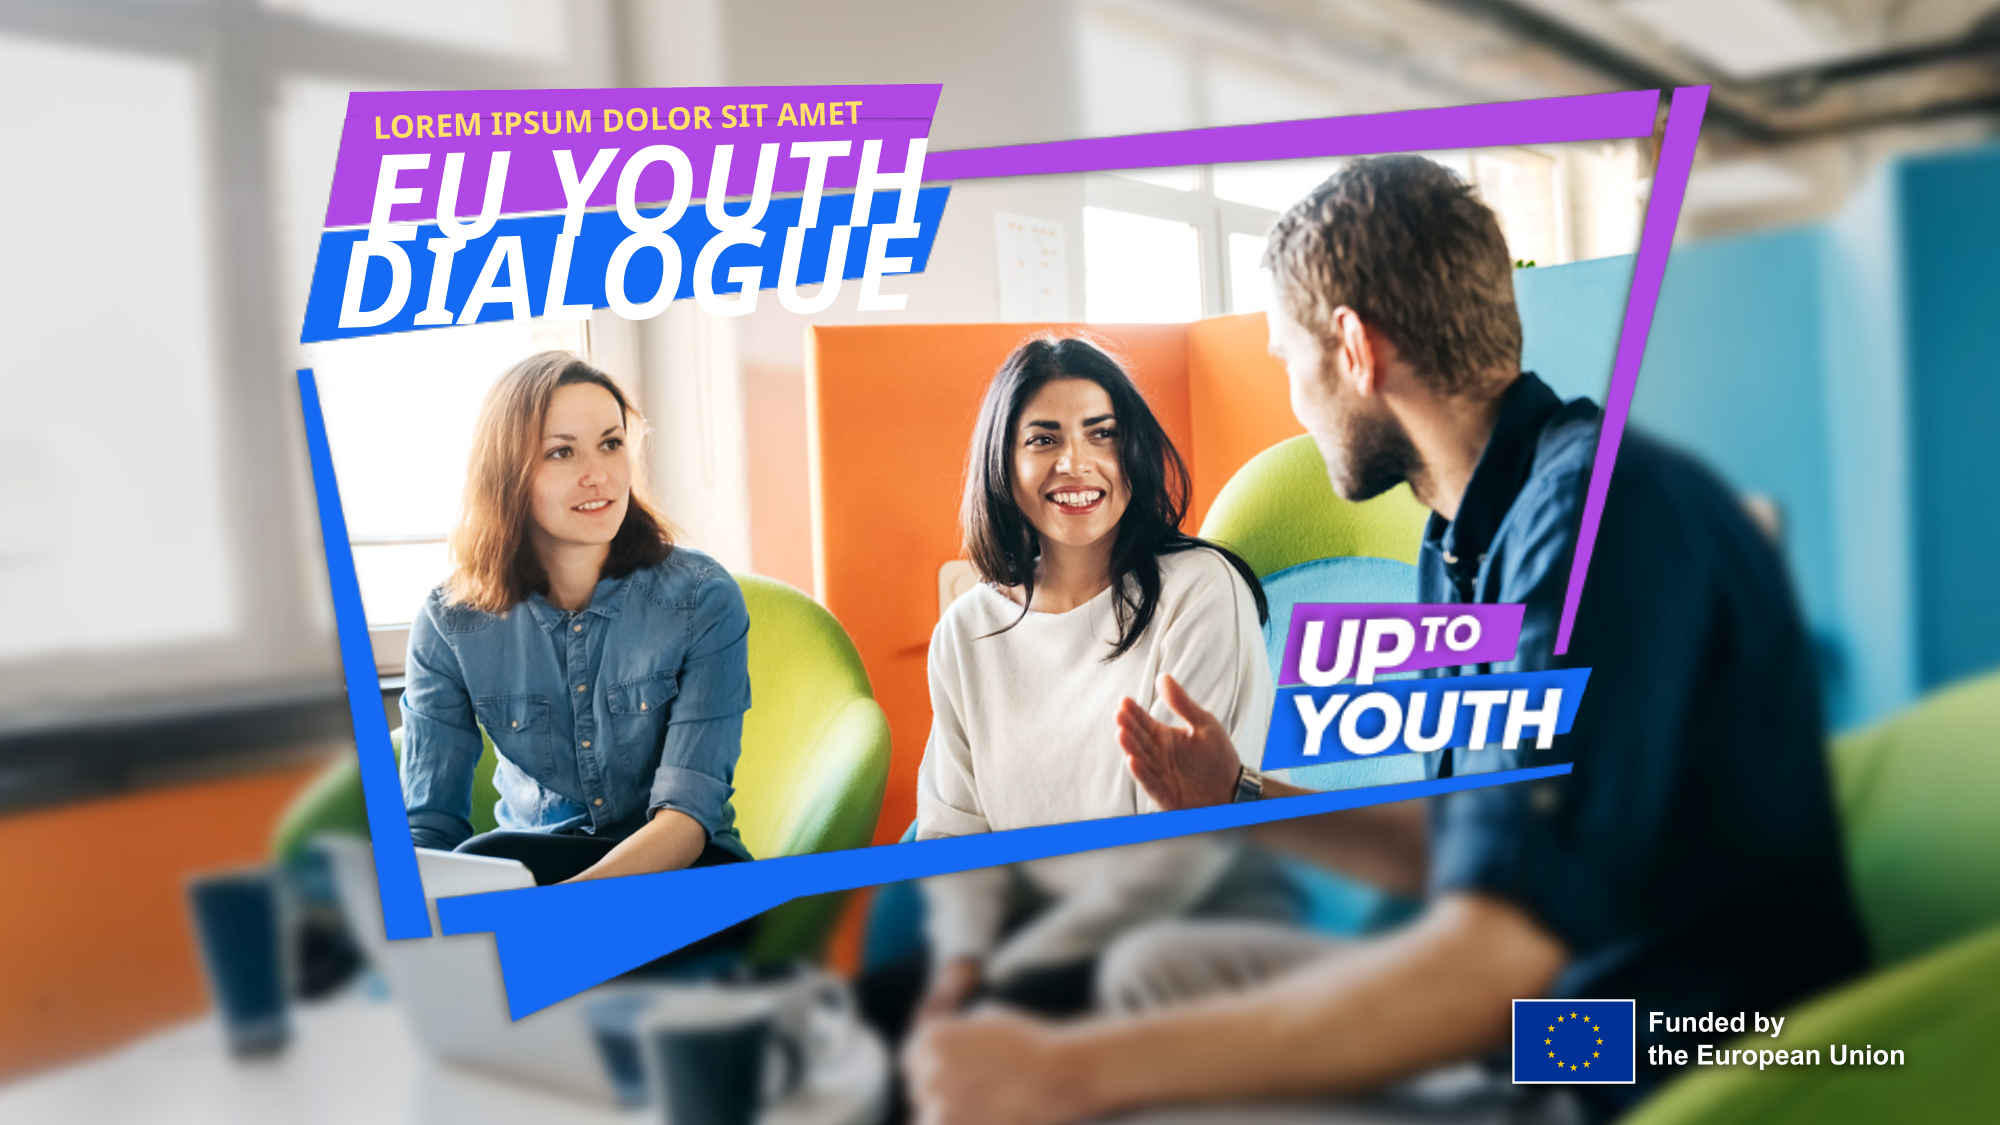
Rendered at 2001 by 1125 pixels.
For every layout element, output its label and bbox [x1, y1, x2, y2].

picture [0, 0, 2000, 1125]
text_box [280, 75, 1721, 1037]
